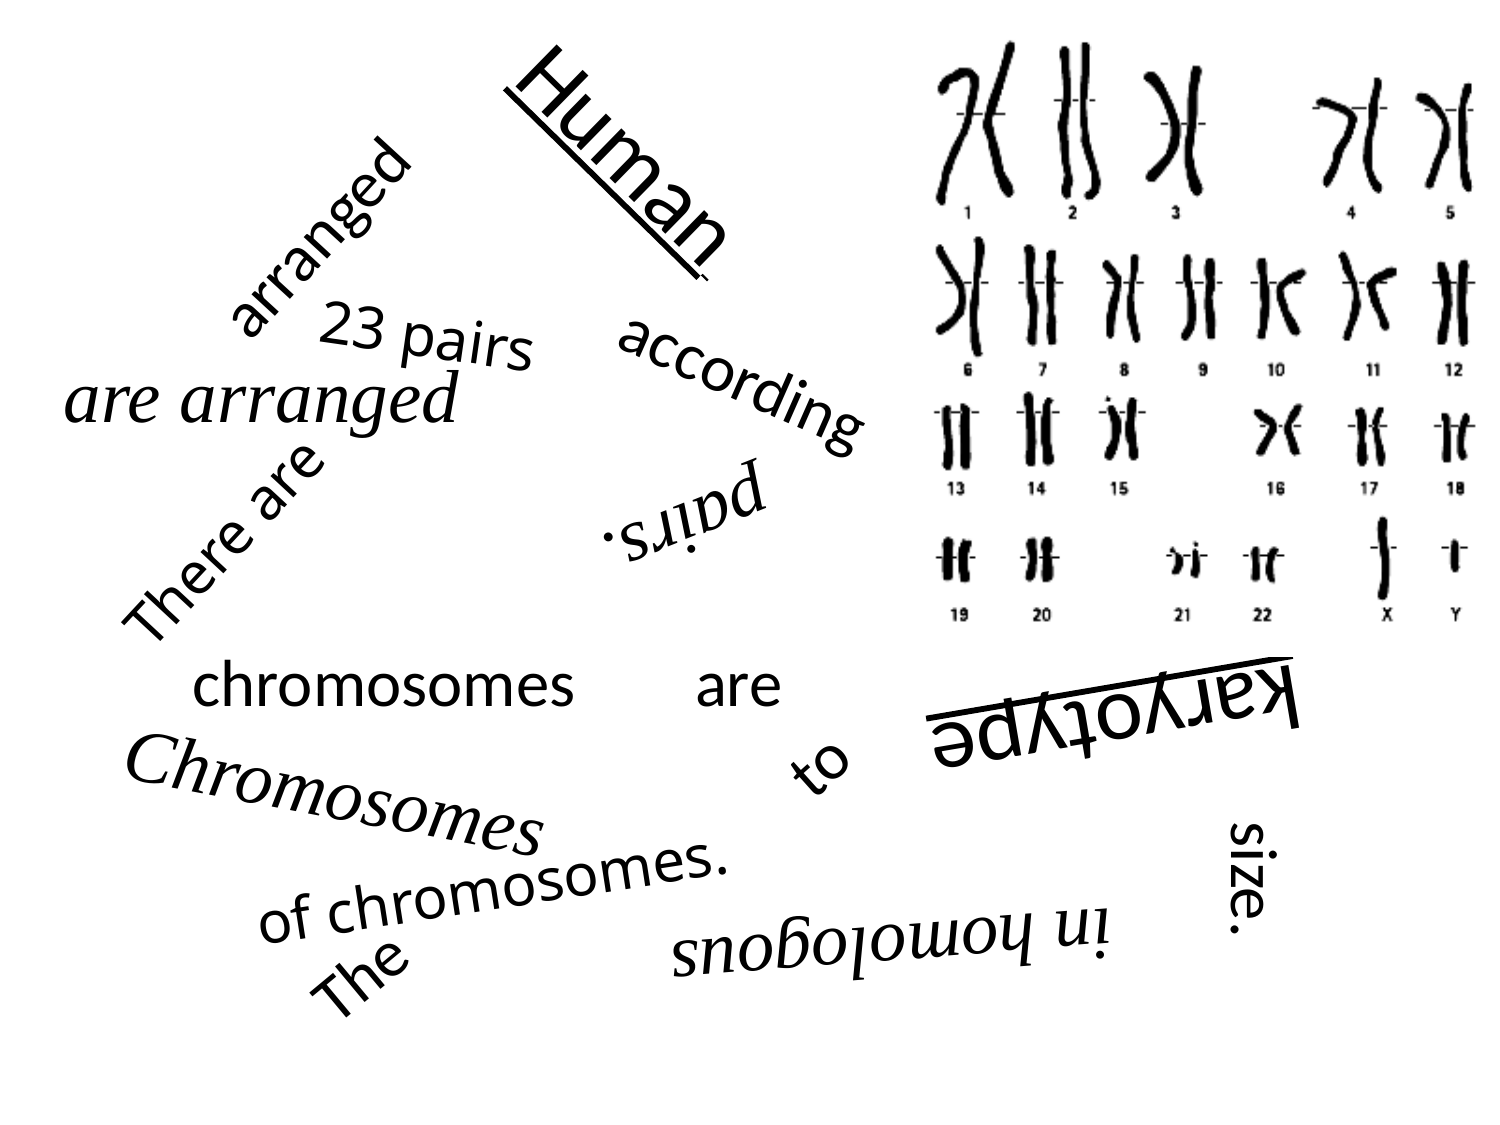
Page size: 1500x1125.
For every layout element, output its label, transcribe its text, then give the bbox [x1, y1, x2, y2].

text_box karyotype [908, 665, 1326, 827]
text_box Human [482, 1, 791, 305]
text_box 23 pairs [303, 274, 572, 397]
text_box Chromosomes [102, 694, 589, 887]
text_box are [680, 632, 813, 728]
text_box pairs. [575, 448, 803, 620]
text_box The [278, 941, 439, 1052]
text_box size. [1210, 807, 1306, 953]
text_box of chromosomes. [235, 805, 749, 967]
text_box chromosomes [177, 632, 591, 728]
text_box There are [93, 445, 364, 676]
text_box are arranged [49, 339, 493, 445]
text_box according [592, 273, 899, 478]
text_box to [753, 698, 881, 827]
text_box in homologous [633, 884, 1133, 1028]
text_box arranged [186, 102, 441, 339]
picture [913, 34, 1500, 657]
